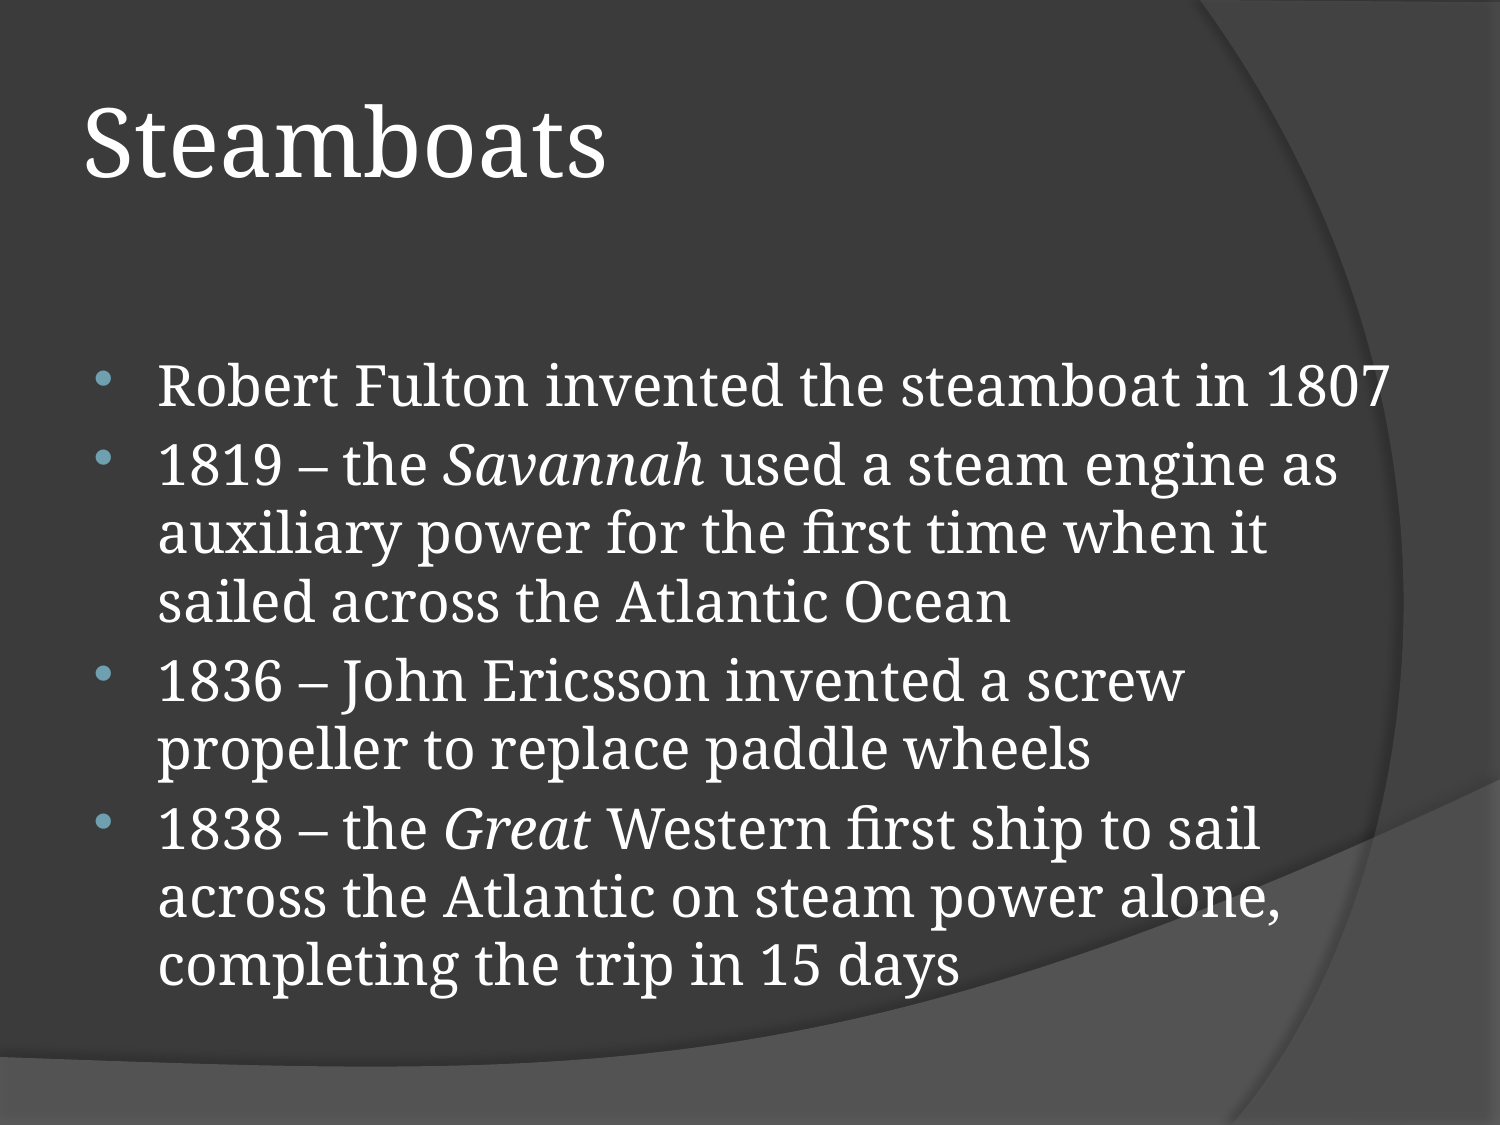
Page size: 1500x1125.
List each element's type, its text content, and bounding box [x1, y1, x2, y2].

list Robert Fulton invented the steamboat in 1807 1819 – the Savannah used a steam engine as auxiliary power for the first time when it sailed across the Atlantic Ocean 1836 – John Ericsson invented a screw propeller to replace paddle wheels 1838 – the Great Western first ship to sail across the Atlantic on steam power alone, completing the trip in 15 days [75, 262, 1413, 1075]
title Steamboats [75, 45, 1300, 233]
